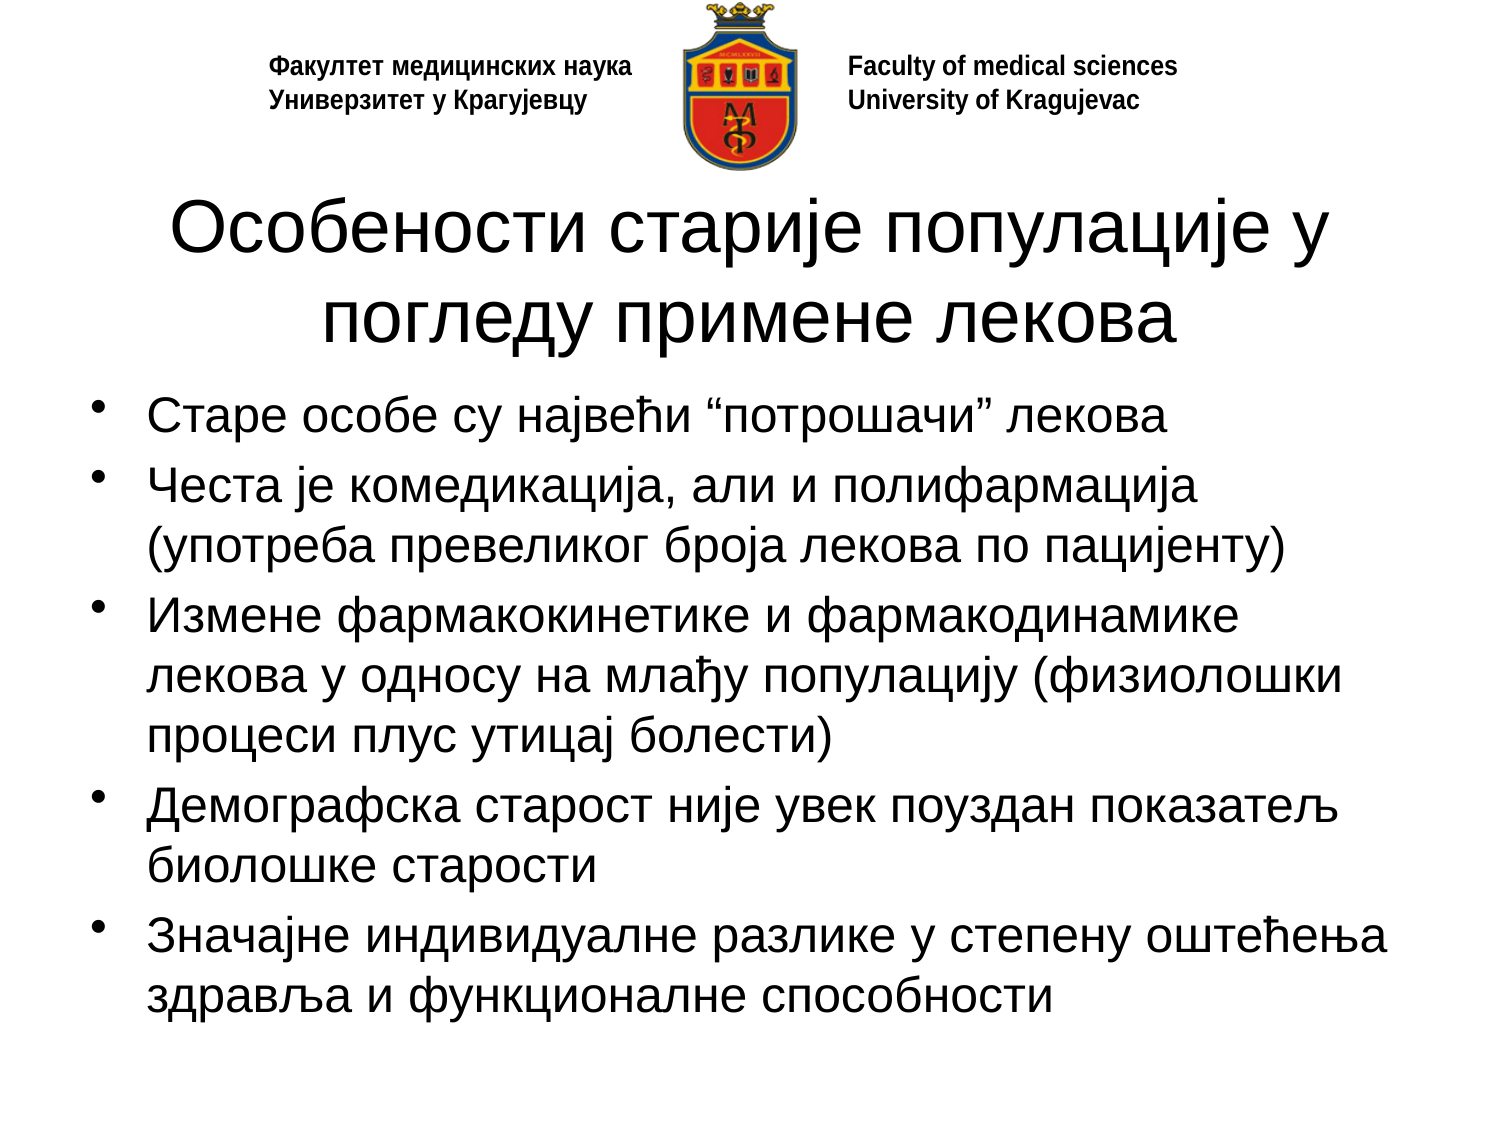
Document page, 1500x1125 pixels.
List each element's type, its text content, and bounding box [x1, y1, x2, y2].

list Старе особе су највећи “потрошачи” лекова Честа је комедикација, али и полифармација (употреба превеликог броја лекова по пацијенту) Измене фармакокинетике и фармакодинамике лекова у односу на млађу популацију (физиолошки процеси плус утицај болести) Демографска старост није увек поуздан показатељ биолошке старости Значајне индивидуалне разлике у степену оштећења здравља и функционалне способности [74, 374, 1426, 1118]
title Особености старије популације у погледу примене лекова [74, 173, 1426, 362]
